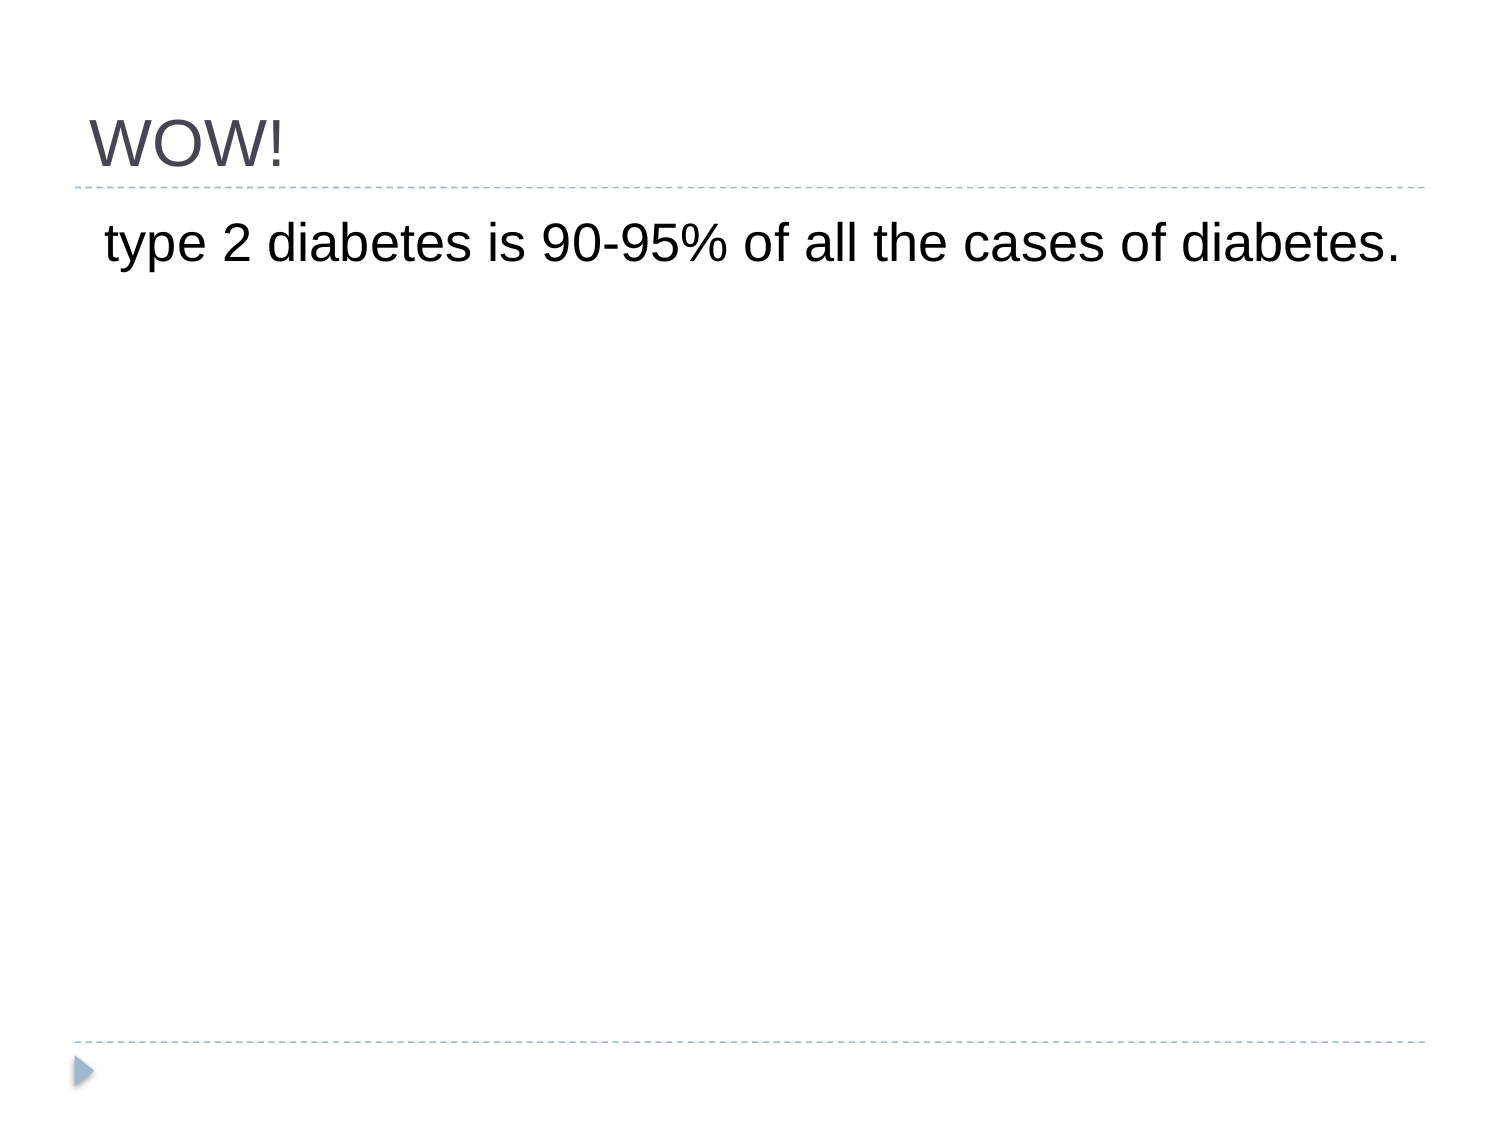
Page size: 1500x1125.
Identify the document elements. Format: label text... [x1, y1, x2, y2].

title WOW! [75, 24, 1425, 188]
list type 2 diabetes is 90-95% of all the cases of diabetes. [75, 200, 1425, 1006]
